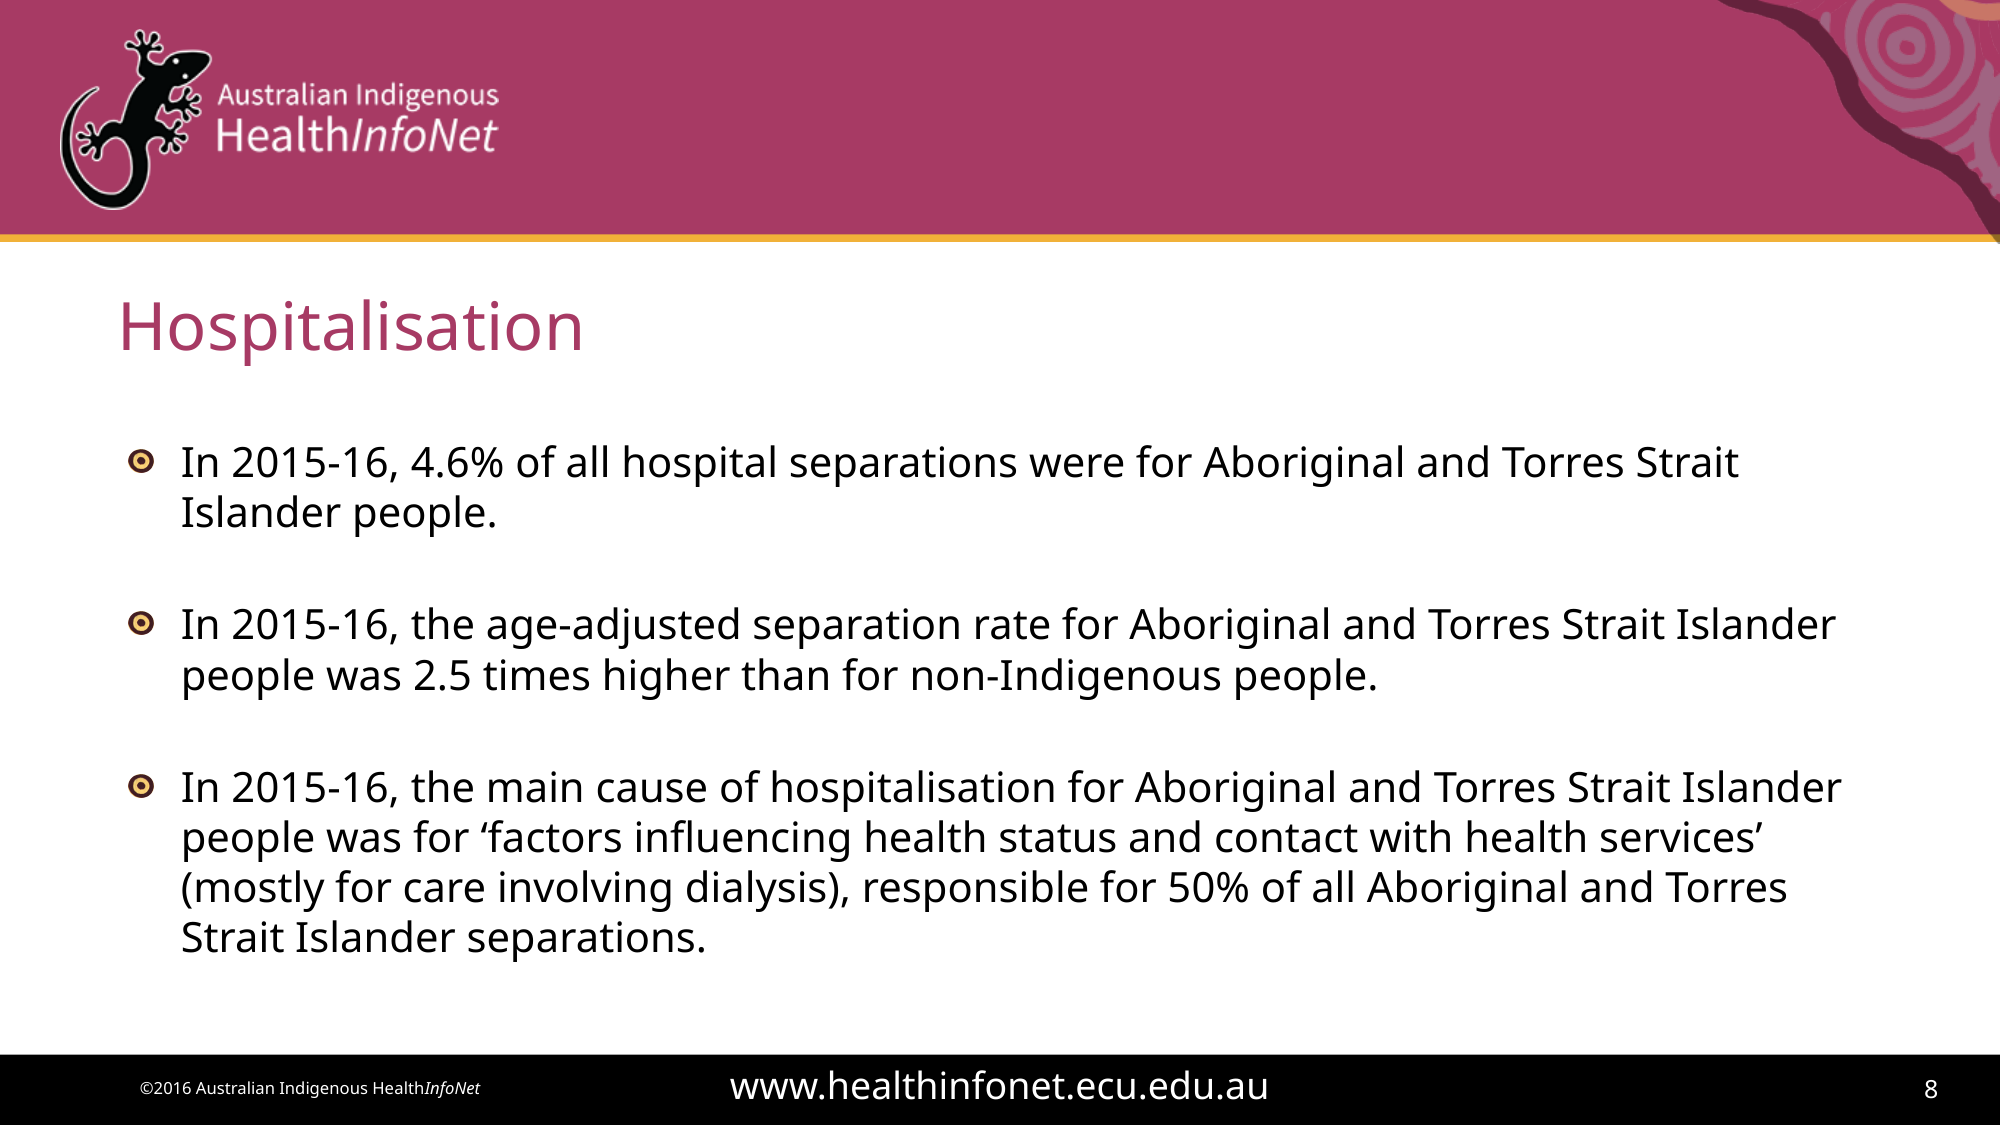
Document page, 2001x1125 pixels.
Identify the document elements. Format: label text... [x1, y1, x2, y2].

picture [128, 611, 154, 635]
picture [60, 29, 499, 210]
picture [128, 449, 154, 473]
list In 2015-16, 4.6% of all hospital separations were for Aboriginal and Torres Strait Islander people. In 2015-16, the age-adjusted separation rate for Aboriginal and Torres Strait Islander people was 2.5 times higher than for non-Indigenous people. In 2015-16, the main cause of hospitalisation for Aboriginal and Torres Strait Islander people was for ‘factors influencing health status and contact with health services’ (mostly for care involving dialysis), responsible for 50% of all Aboriginal and Torres Strait Islander separations. [99, 420, 1901, 1095]
title Hospitalisation [102, 249, 1900, 398]
picture [128, 774, 154, 798]
picture [1673, 0, 2000, 279]
